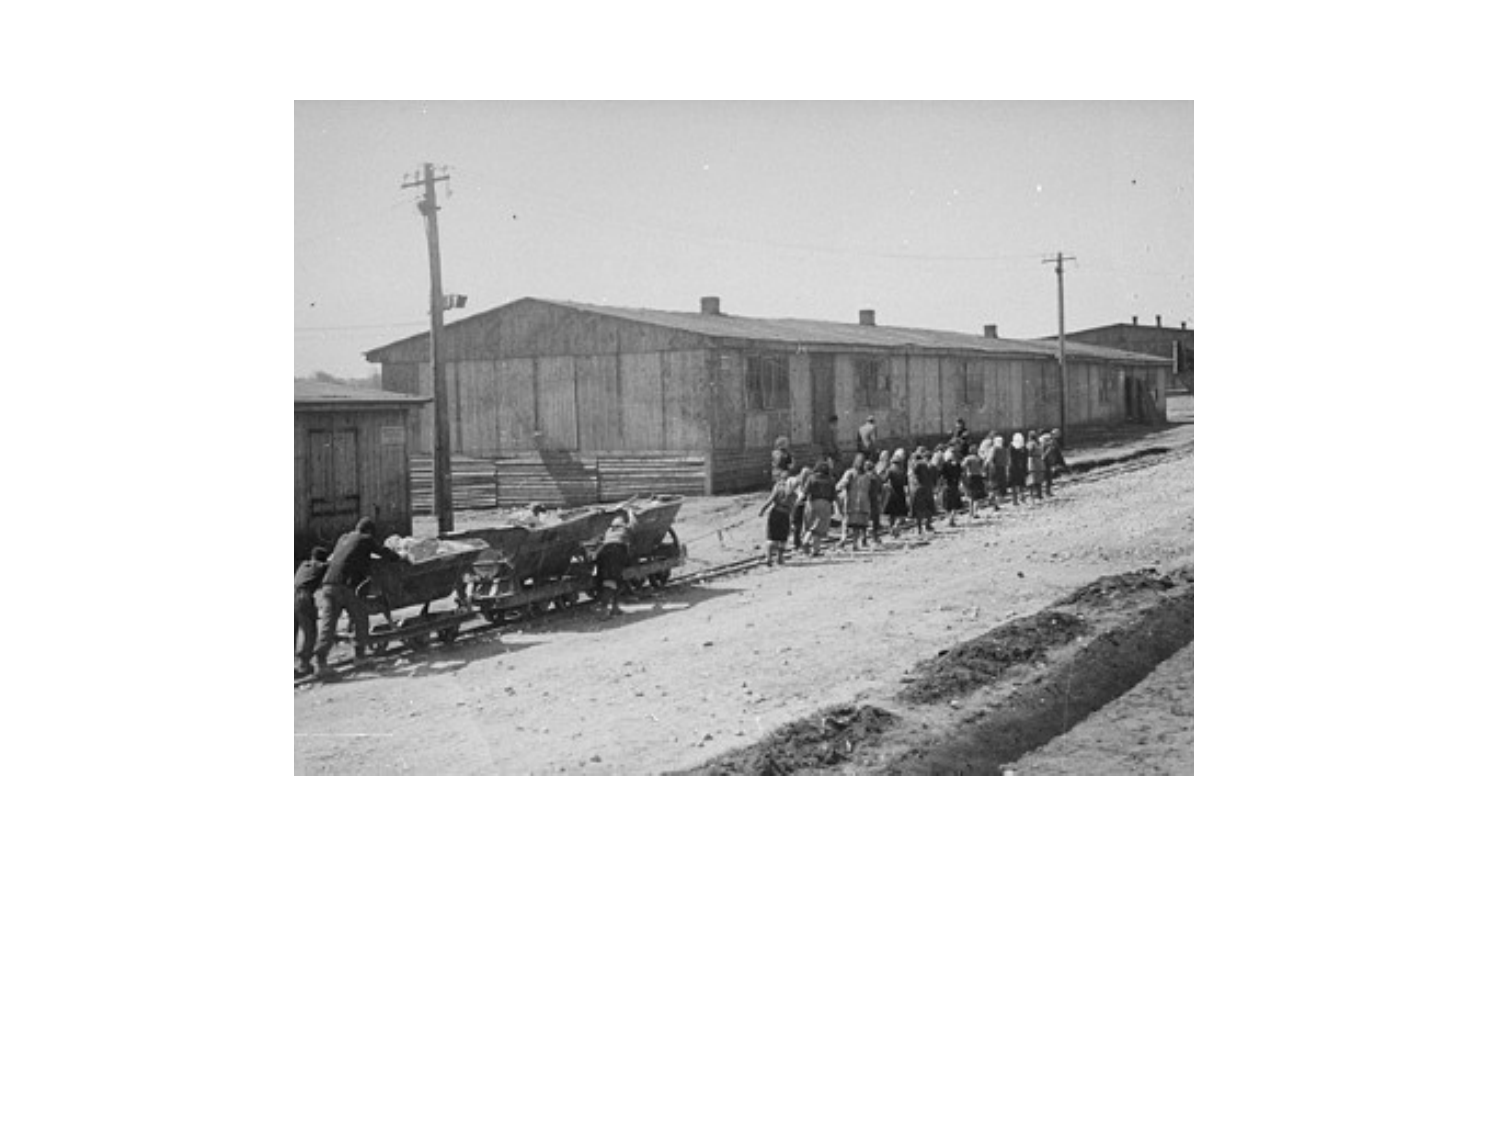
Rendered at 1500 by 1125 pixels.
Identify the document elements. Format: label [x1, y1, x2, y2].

picture [293, 100, 1195, 776]
